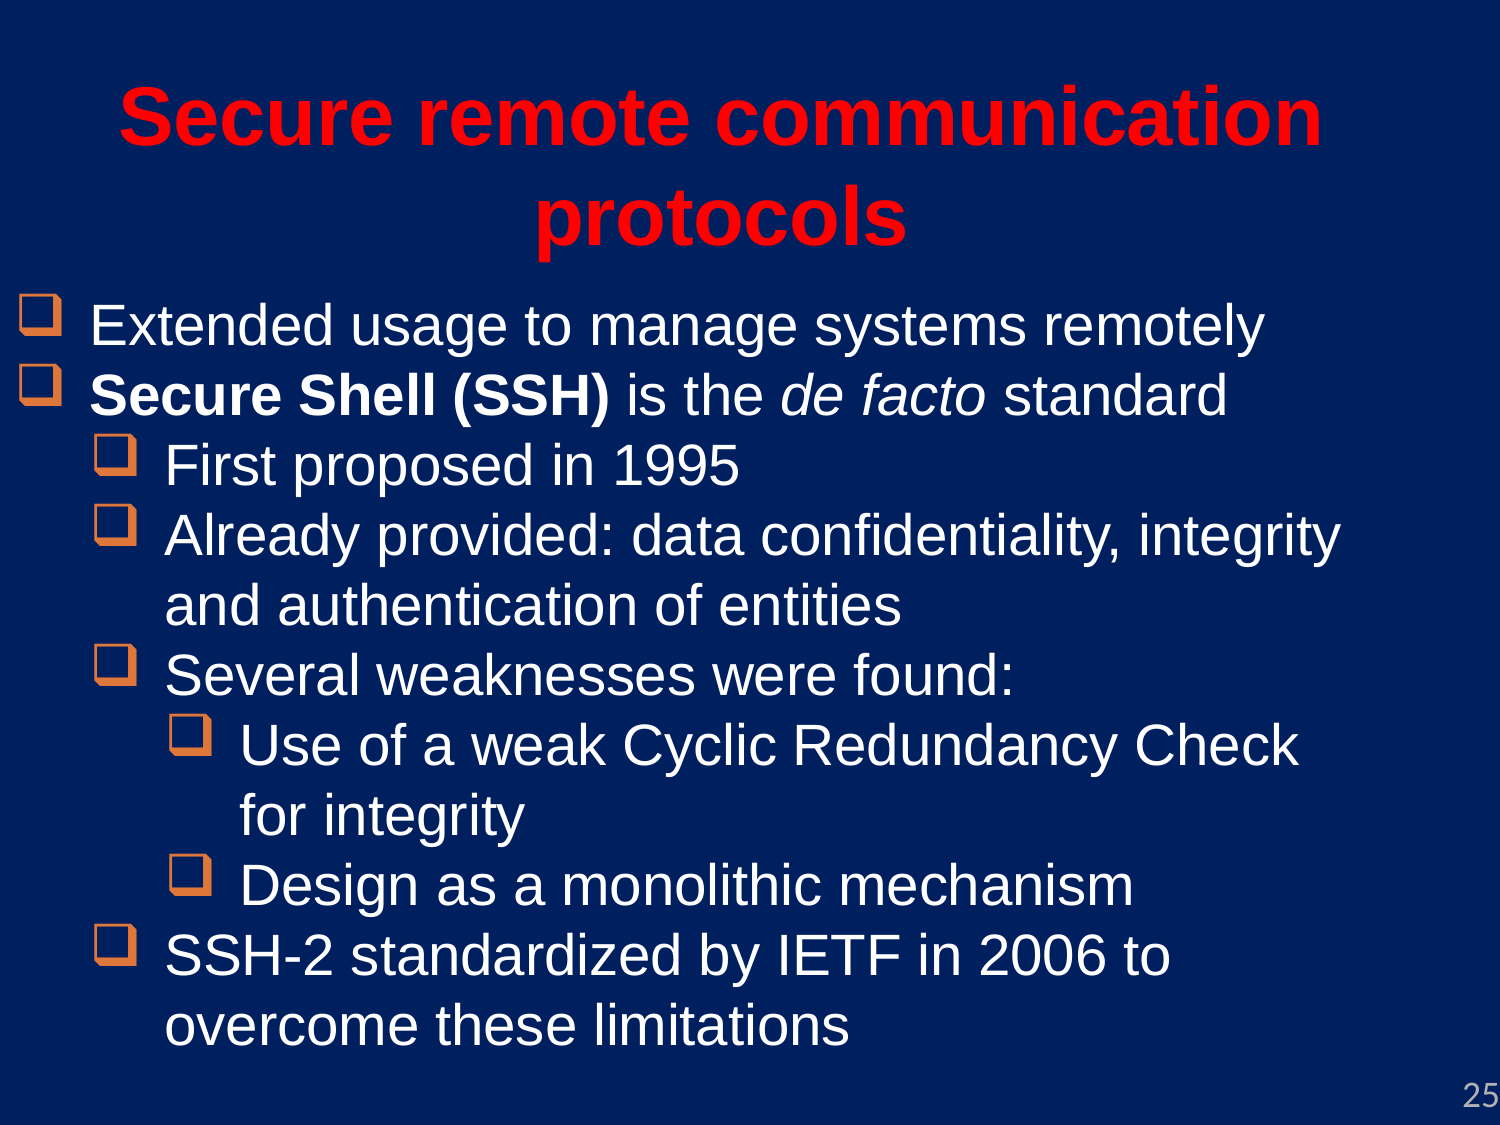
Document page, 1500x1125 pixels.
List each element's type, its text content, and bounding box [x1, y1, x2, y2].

text_box Secure remote communication protocols [74, 62, 1367, 263]
text_box Extended usage to manage systems remotely Secure Shell (SSH) is the de facto standard First proposed in 1995 Already provided: data confidentiality, integrity and authentication of entities Several weaknesses were found: Use of a weak Cyclic Redundancy Check for integrity Design as a monolithic mechanism SSH-2 standardized by IETF in 2006 to overcome these limitations [12, 287, 1500, 1058]
slide_number 25 [1437, 1069, 1500, 1115]
